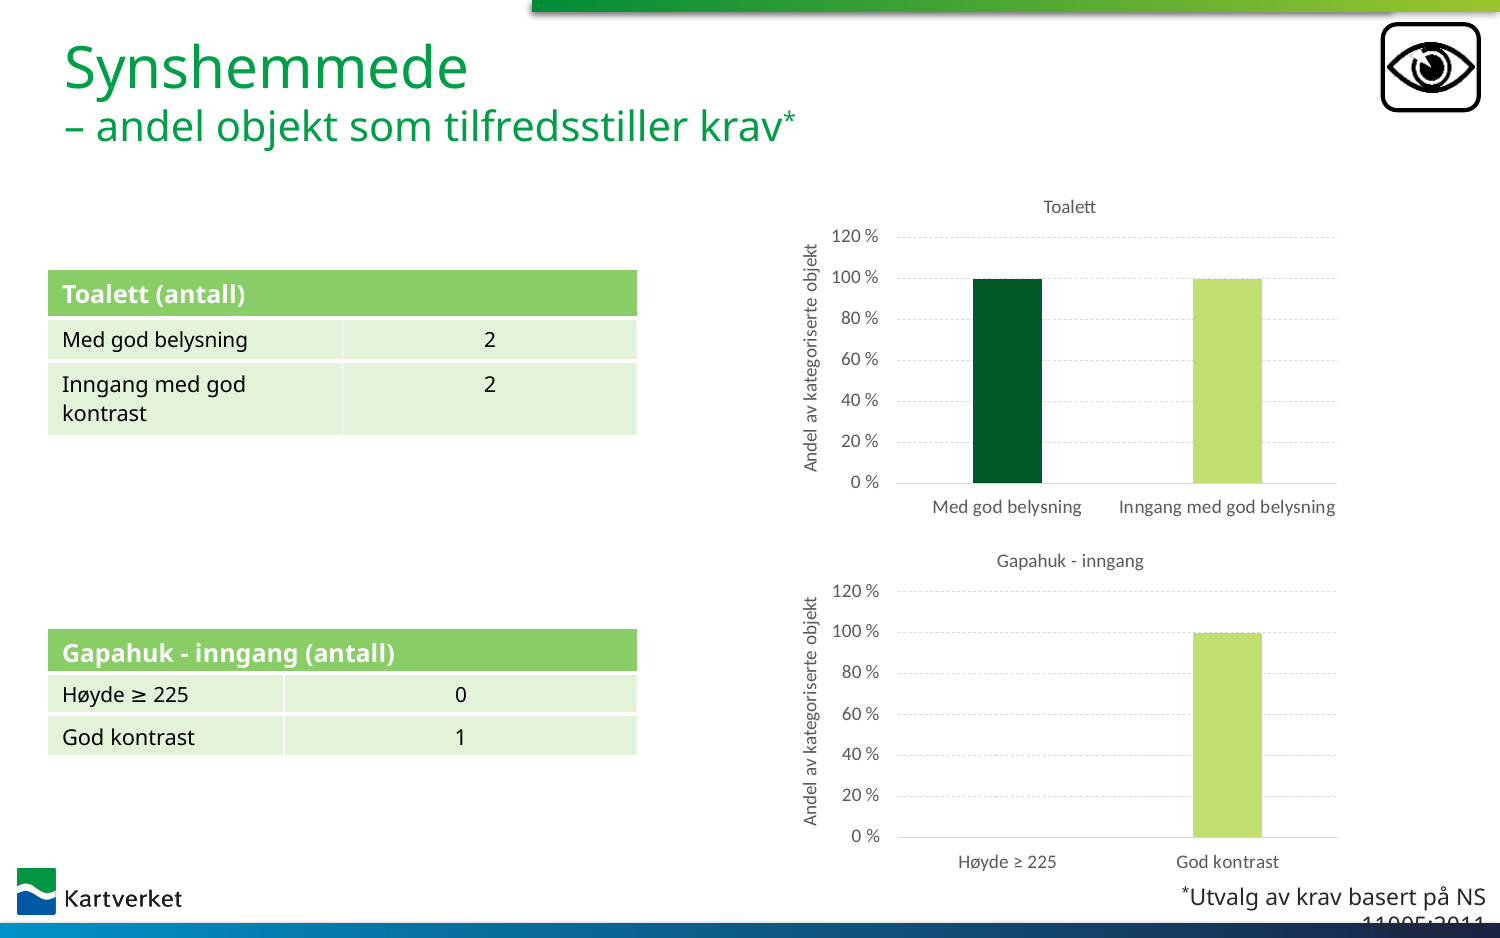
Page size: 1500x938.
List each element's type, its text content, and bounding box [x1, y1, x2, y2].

table_cell 1 [285, 716, 637, 755]
table_cell Med god belysning [48, 320, 342, 359]
picture [791, 187, 1348, 526]
text_box *Utvalg av krav basert på NS 11005:2011 [1068, 873, 1500, 938]
table_cell 2 [343, 363, 637, 435]
table_cell Høyde ≥ 225 [48, 675, 283, 712]
table_cell God kontrast [48, 716, 283, 755]
table_cell Inngang med god kontrast [48, 363, 342, 435]
table_header Toalett (antall) [48, 270, 637, 316]
table_cell 2 [343, 320, 637, 359]
table_header Gapahuk - inngang (antall) [48, 629, 637, 671]
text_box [1382, 24, 1480, 111]
text_box Synshemmede – andel objekt som tilfredsstiller krav* [49, 24, 1431, 158]
picture [791, 541, 1349, 880]
table_cell 0 [285, 675, 637, 712]
